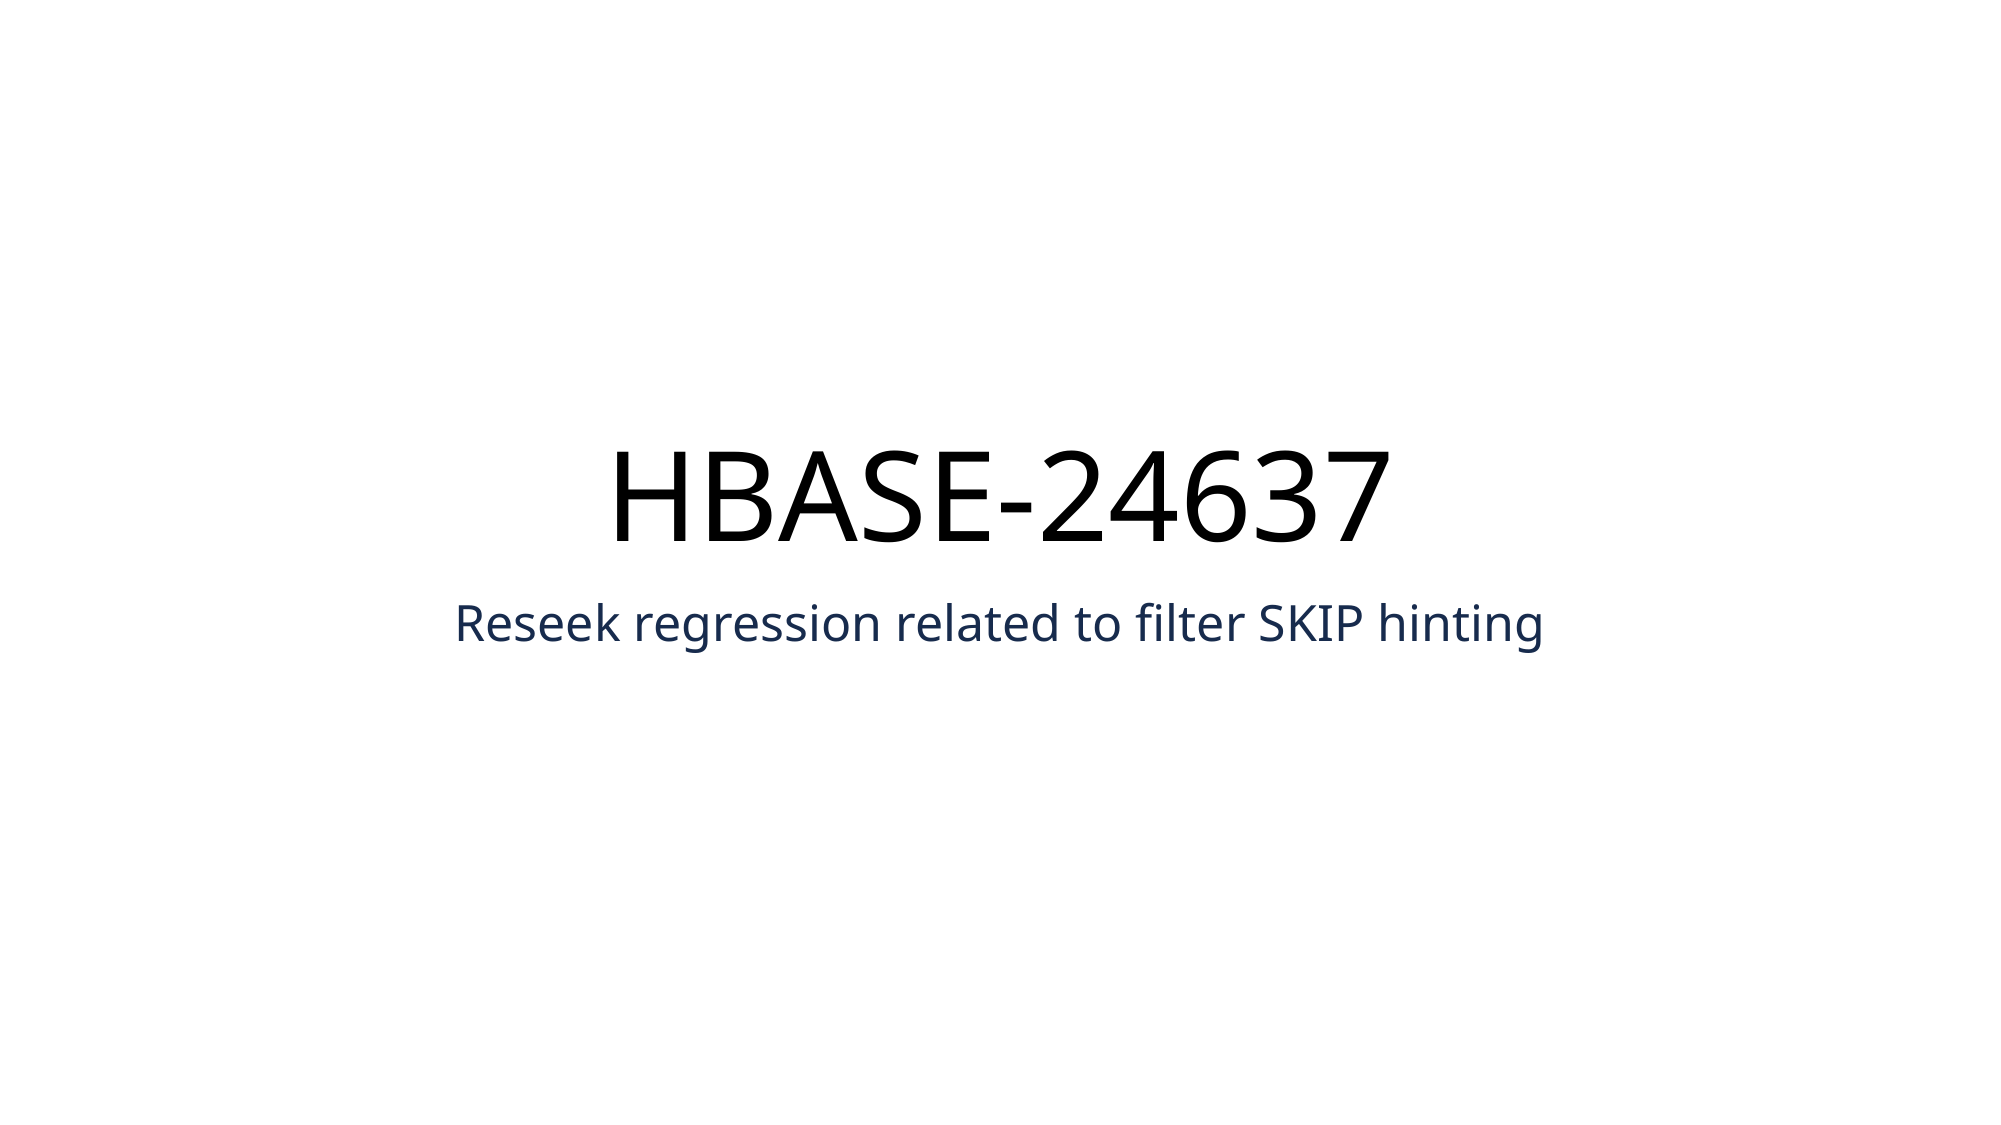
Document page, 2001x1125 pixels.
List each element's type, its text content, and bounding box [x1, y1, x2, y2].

title HBASE-24637 [249, 184, 1750, 576]
subtitle Reseek regression related to filter SKIP hinting [249, 590, 1750, 863]
